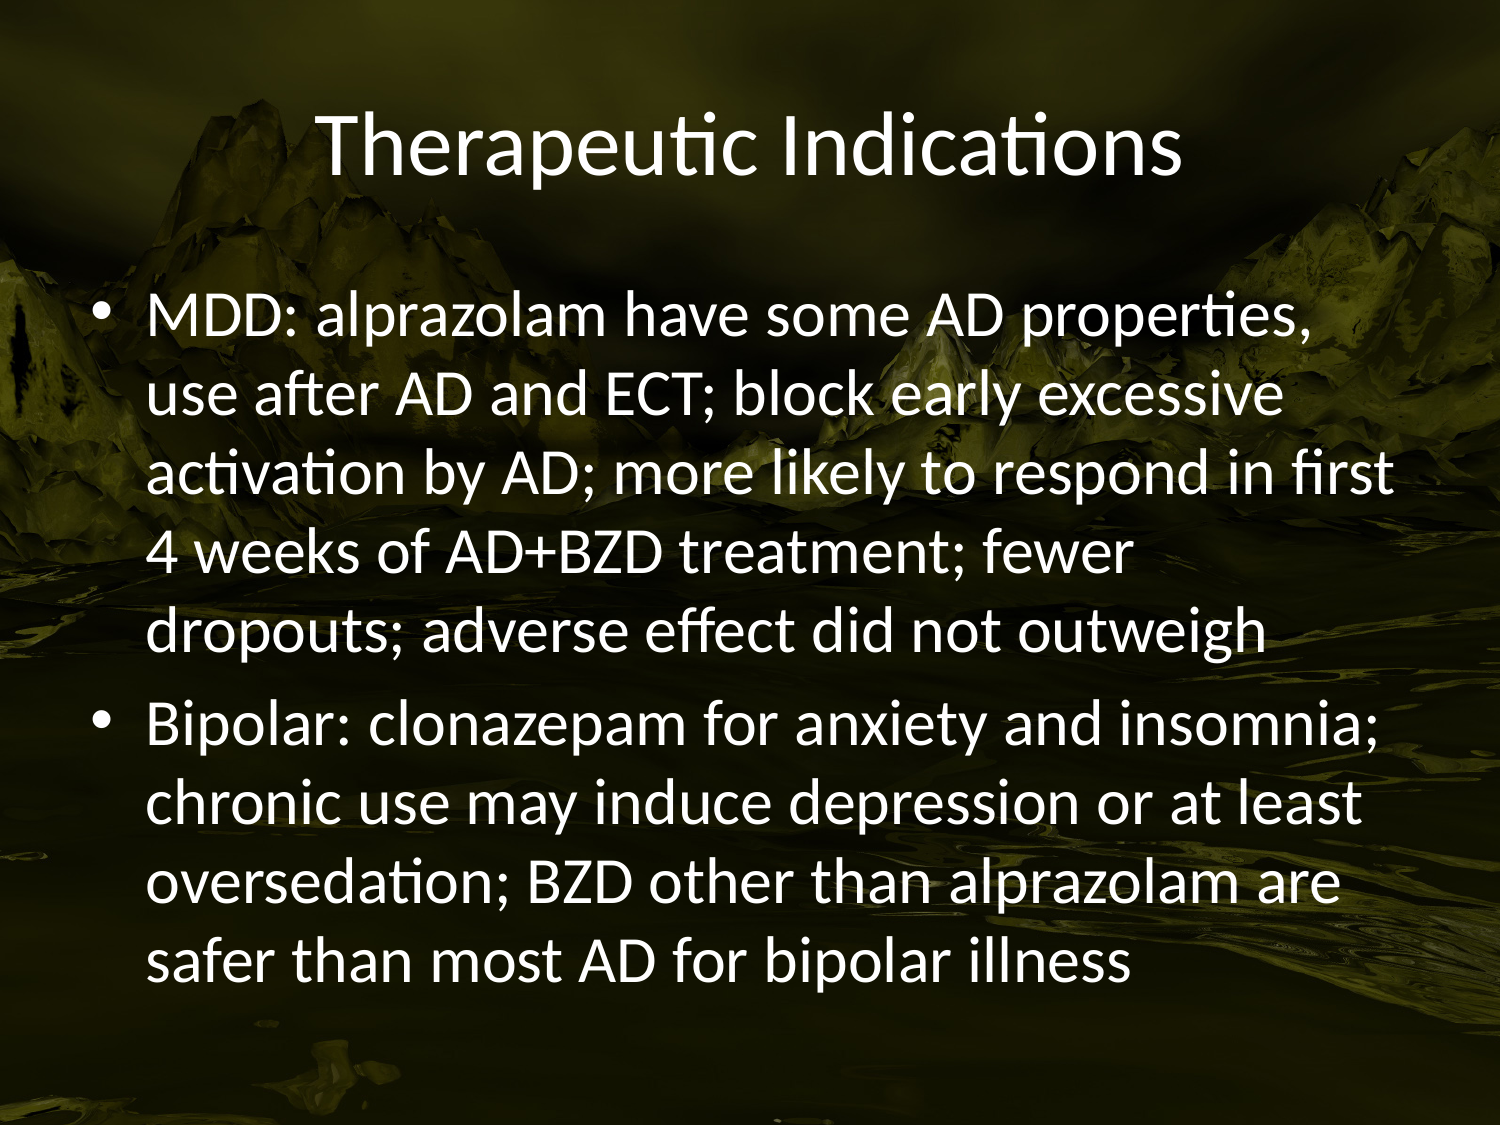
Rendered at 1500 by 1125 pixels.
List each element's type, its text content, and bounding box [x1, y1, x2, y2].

list MDD: alprazolam have some AD properties, use after AD and ECT; block early excessive activation by AD; more likely to respond in first 4 weeks of AD+BZD treatment; fewer dropouts; adverse effect did not outweigh Bipolar: clonazepam for anxiety and insomnia; chronic use may induce depression or at least oversedation; BZD other than alprazolam are safer than most AD for bipolar illness [75, 262, 1425, 1005]
picture [0, 0, 1500, 1125]
title Therapeutic Indications [75, 45, 1425, 233]
